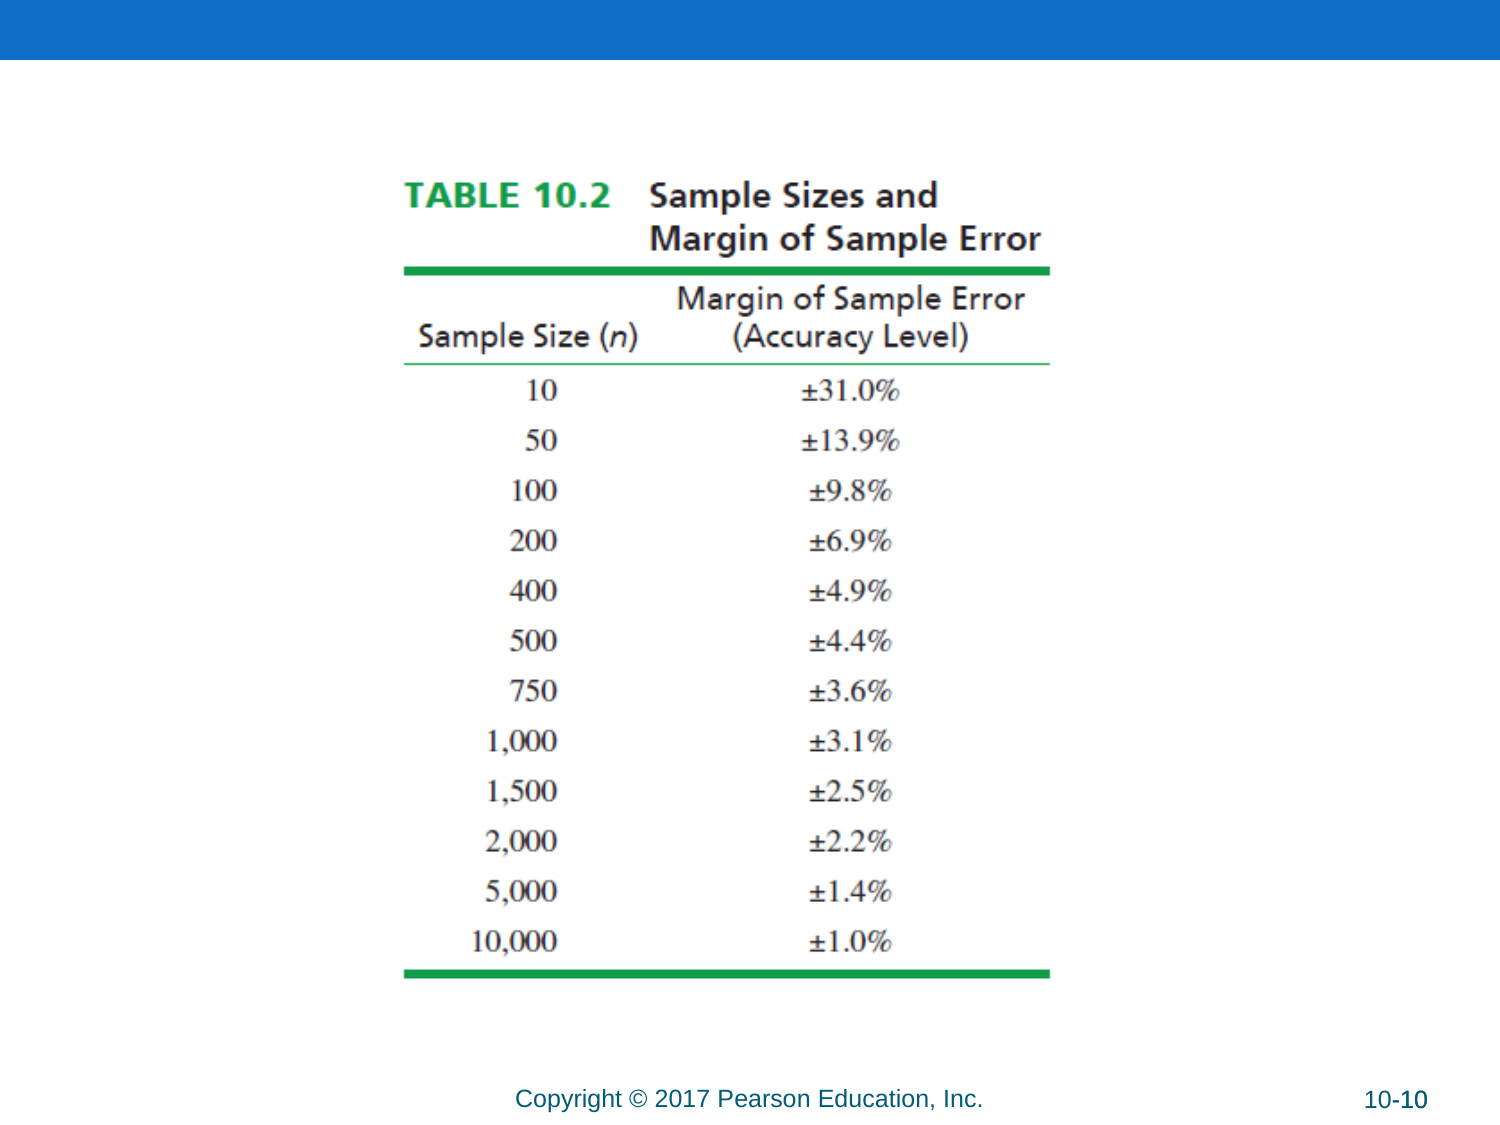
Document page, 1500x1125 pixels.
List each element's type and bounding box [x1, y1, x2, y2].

picture [641, 1100, 647, 1107]
picture [365, 165, 1104, 995]
